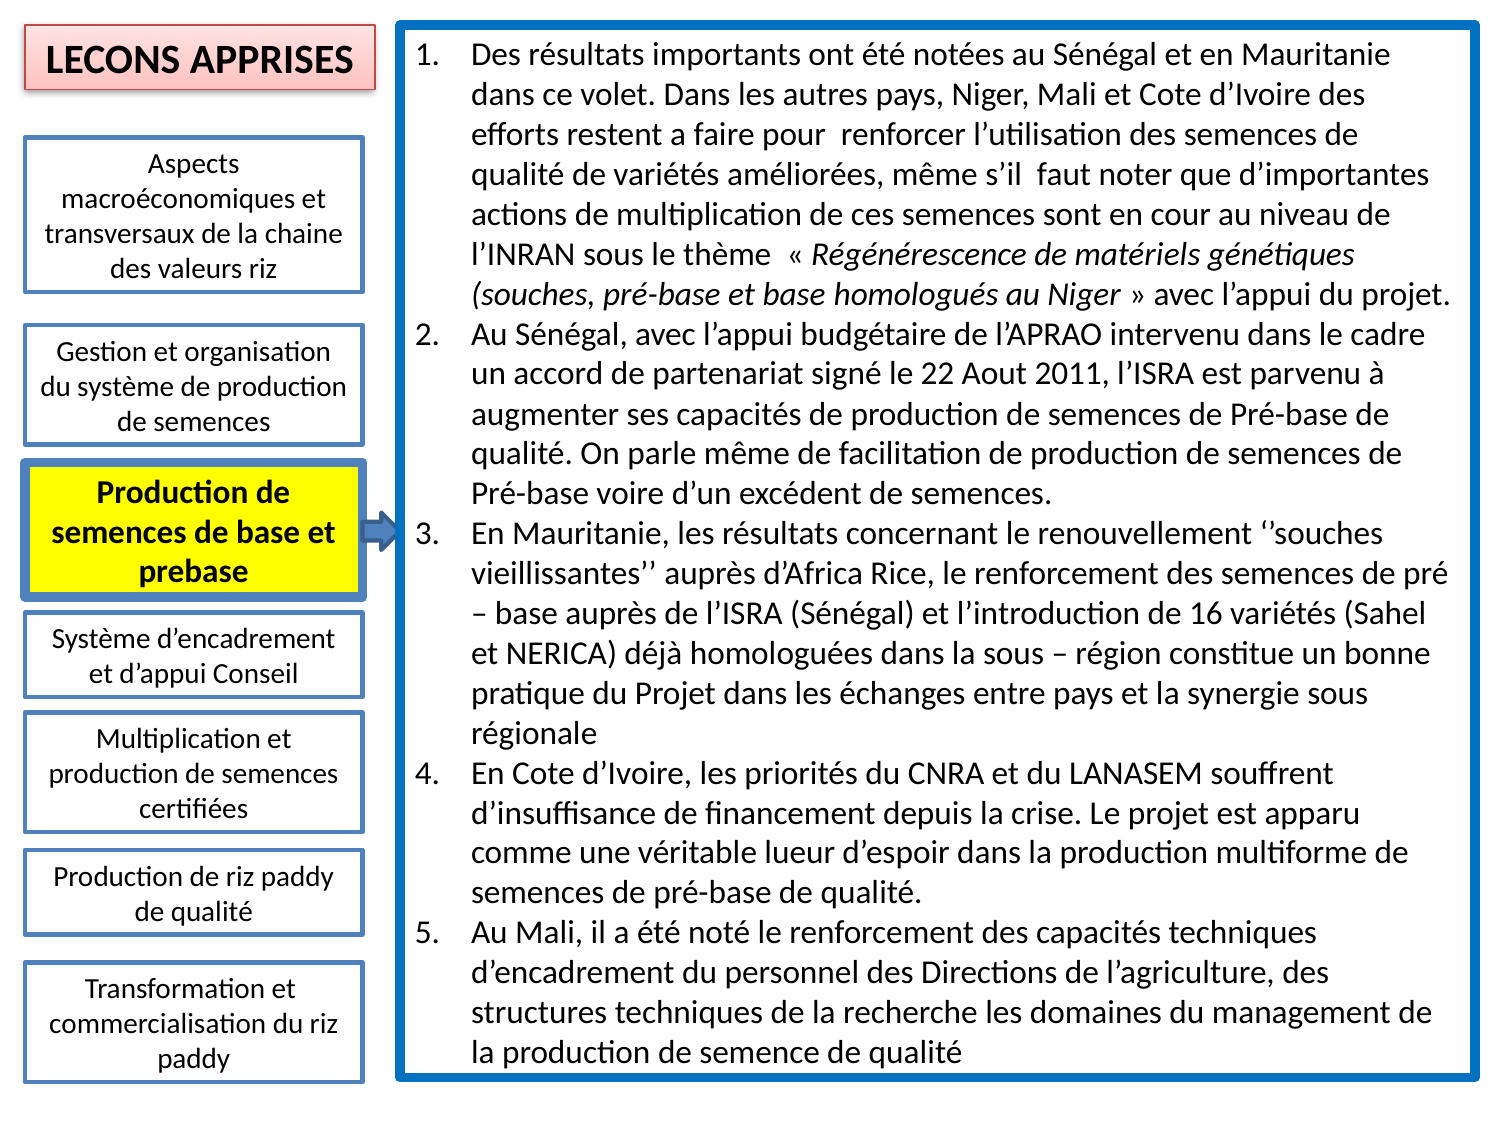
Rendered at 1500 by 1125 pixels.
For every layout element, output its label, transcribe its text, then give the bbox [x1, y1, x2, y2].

text_box Des résultats importants ont été notées au Sénégal et en Mauritanie dans ce volet. Dans les autres pays, Niger, Mali et Cote d’Ivoire des efforts restent a faire pour renforcer l’utilisation des semences de qualité de variétés améliorées, même s’il faut noter que d’importantes actions de multiplication de ces semences sont en cour au niveau de l’INRAN sous le thème « Régénérescence de matériels génétiques (souches, pré-base et base homologués au Niger » avec l’appui du projet. Au Sénégal, avec l’appui budgétaire de l’APRAO intervenu dans le cadre un accord de partenariat signé le 22 Aout 2011, l’ISRA est parvenu à augmenter ses capacités de production de semences de Pré-base de qualité. On parle même de facilitation de production de semences de Pré-base voire d’un excédent de semences. En Mauritanie, les résultats concernant le renouvellement ‘’souches vieillissantes’’ auprès d’Africa Rice, le renforcement des semences de pré – base auprès de l’ISRA (Sénégal) et l’introduction de 16 variétés (Sahel et NERICA) déjà homologuées dans la sous – région constitue un bonne pratique du Projet dans les échanges entre pays et la synergie sous régionale En Cote d’Ivoire, les priorités du CNRA et du LANASEM souffrent d’insuffisance de financement depuis la crise. Le projet est apparu comme une véritable lueur d’espoir dans la production multiforme de semences de pré-base de qualité. Au Mali, il a été noté le renforcement des capacités techniques d’encadrement du personnel des Directions de l’agriculture, des structures techniques de la recherche les domaines du management de la production de semence de qualité [399, 24, 1475, 1078]
text_box Transformation et commercialisation du riz paddy [23, 960, 365, 1084]
text_box [360, 510, 399, 552]
text_box Gestion et organisation du système de production de semences [23, 323, 365, 447]
text_box Système d’encadrement et d’appui Conseil [23, 610, 365, 699]
text_box LECONS APPRISES [24, 24, 376, 90]
text_box Multiplication et production de semences certifiées [23, 710, 365, 834]
text_box Aspects macroéconomiques et transversaux de la chaine des valeurs riz [23, 135, 365, 294]
text_box Production de semences de base et prebase [23, 460, 365, 599]
text_box Production de riz paddy de qualité [23, 848, 365, 937]
